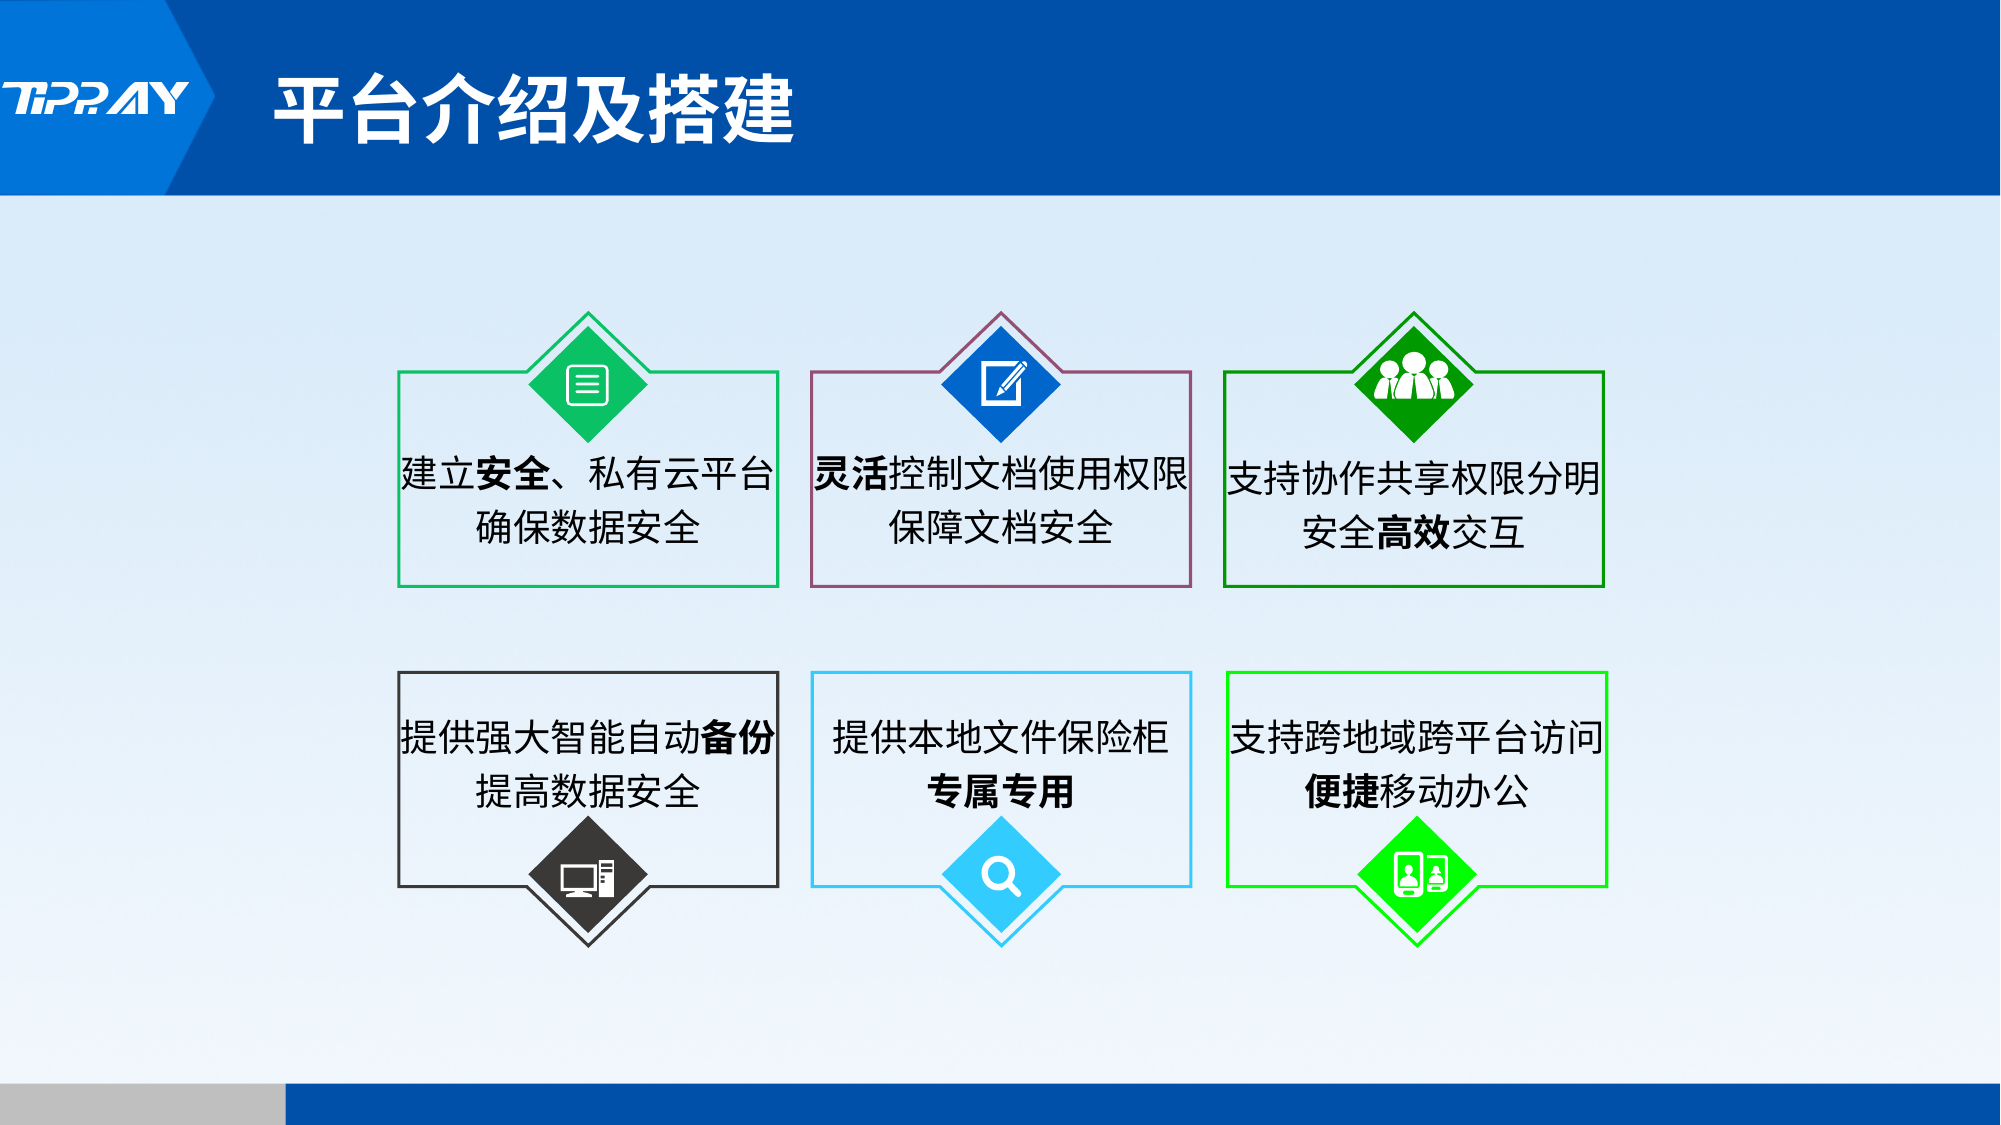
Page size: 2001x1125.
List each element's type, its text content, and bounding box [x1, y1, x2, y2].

text_box [1427, 855, 1448, 892]
text_box [566, 364, 609, 407]
text_box [981, 361, 1028, 406]
text_box 灵活控制文档使用权限保障文档安全 [811, 312, 1191, 587]
text_box 提供本地文件保险柜 专属专用 [812, 672, 1191, 946]
text_box 平台介绍及搭建 [256, 49, 1607, 166]
picture [0, 0, 2001, 1125]
text_box [1354, 325, 1474, 444]
text_box 支持跨地域跨平台访问便捷移动办公 [1227, 672, 1607, 946]
text_box [1373, 351, 1455, 399]
text_box [1393, 851, 1424, 898]
text_box [981, 855, 1022, 898]
text_box 支持协作共享权限分明安全高效交互 [1224, 312, 1604, 587]
text_box 提供强大智能自动备份提高数据安全 [398, 672, 778, 946]
text_box 建立安全、私有云平台确保数据安全 [398, 312, 778, 587]
text_box [528, 325, 648, 444]
